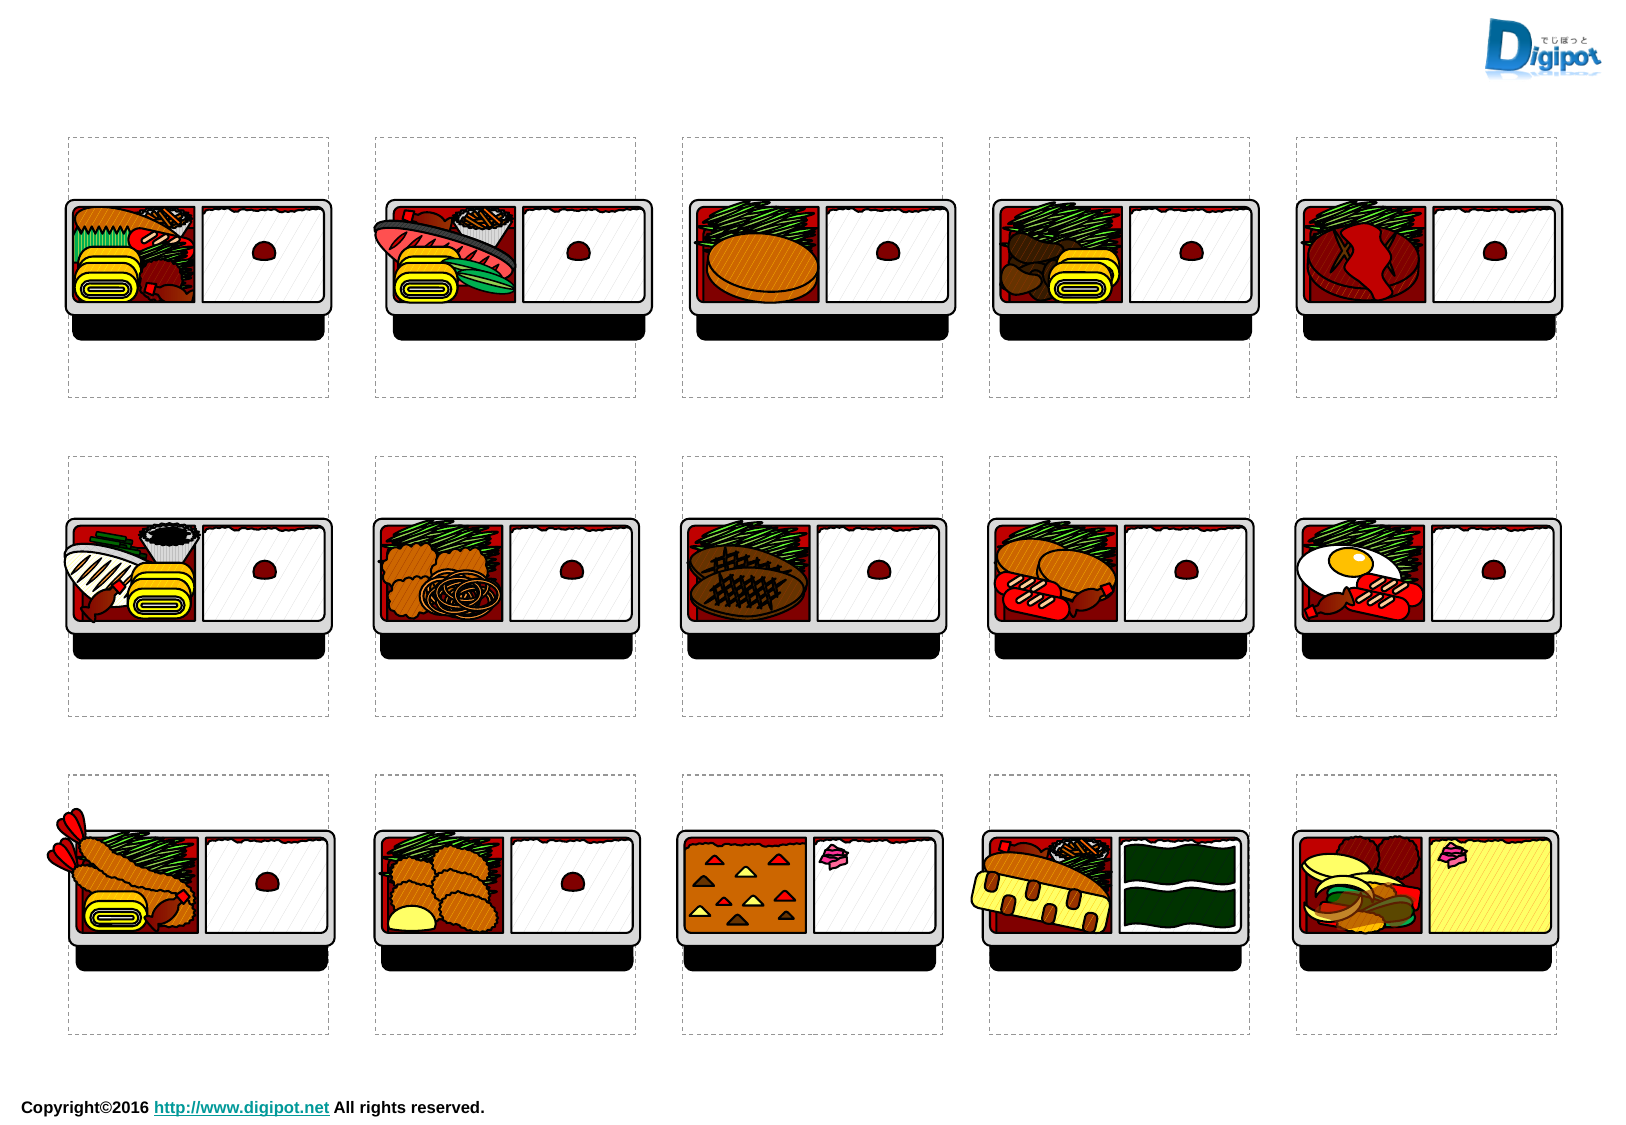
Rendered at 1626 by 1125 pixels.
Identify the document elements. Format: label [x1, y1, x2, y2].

text_box [65, 199, 332, 340]
text_box [373, 518, 640, 659]
text_box [1295, 518, 1562, 659]
text_box [689, 199, 956, 340]
text_box [368, 199, 653, 340]
text_box [59, 518, 333, 659]
picture [1485, 18, 1602, 82]
text_box [374, 830, 641, 971]
text_box [676, 830, 944, 971]
text_box [1292, 830, 1559, 971]
text_box [43, 830, 335, 971]
text_box [680, 518, 947, 659]
text_box [987, 518, 1254, 659]
text_box [992, 199, 1260, 340]
text_box [971, 830, 1249, 971]
text_box [1296, 199, 1563, 340]
